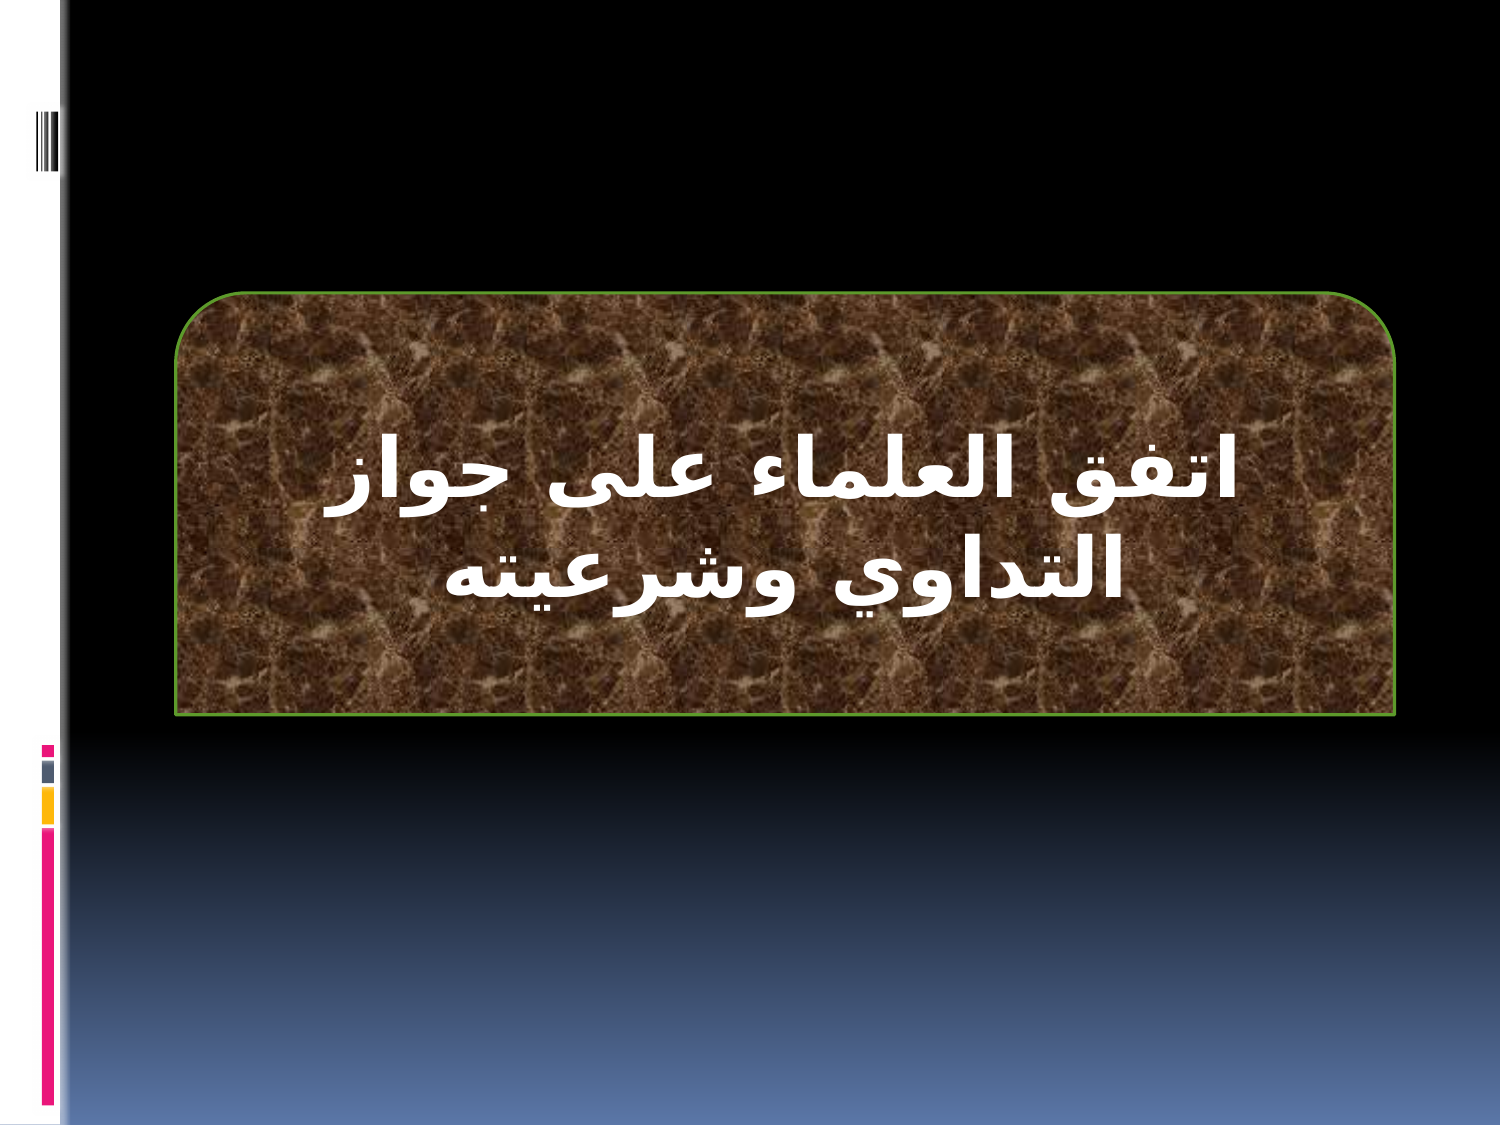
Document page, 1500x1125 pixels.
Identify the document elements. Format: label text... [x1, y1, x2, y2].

text_box اتفق العلماء على جواز التداوي وشرعيته [174, 291, 1397, 717]
